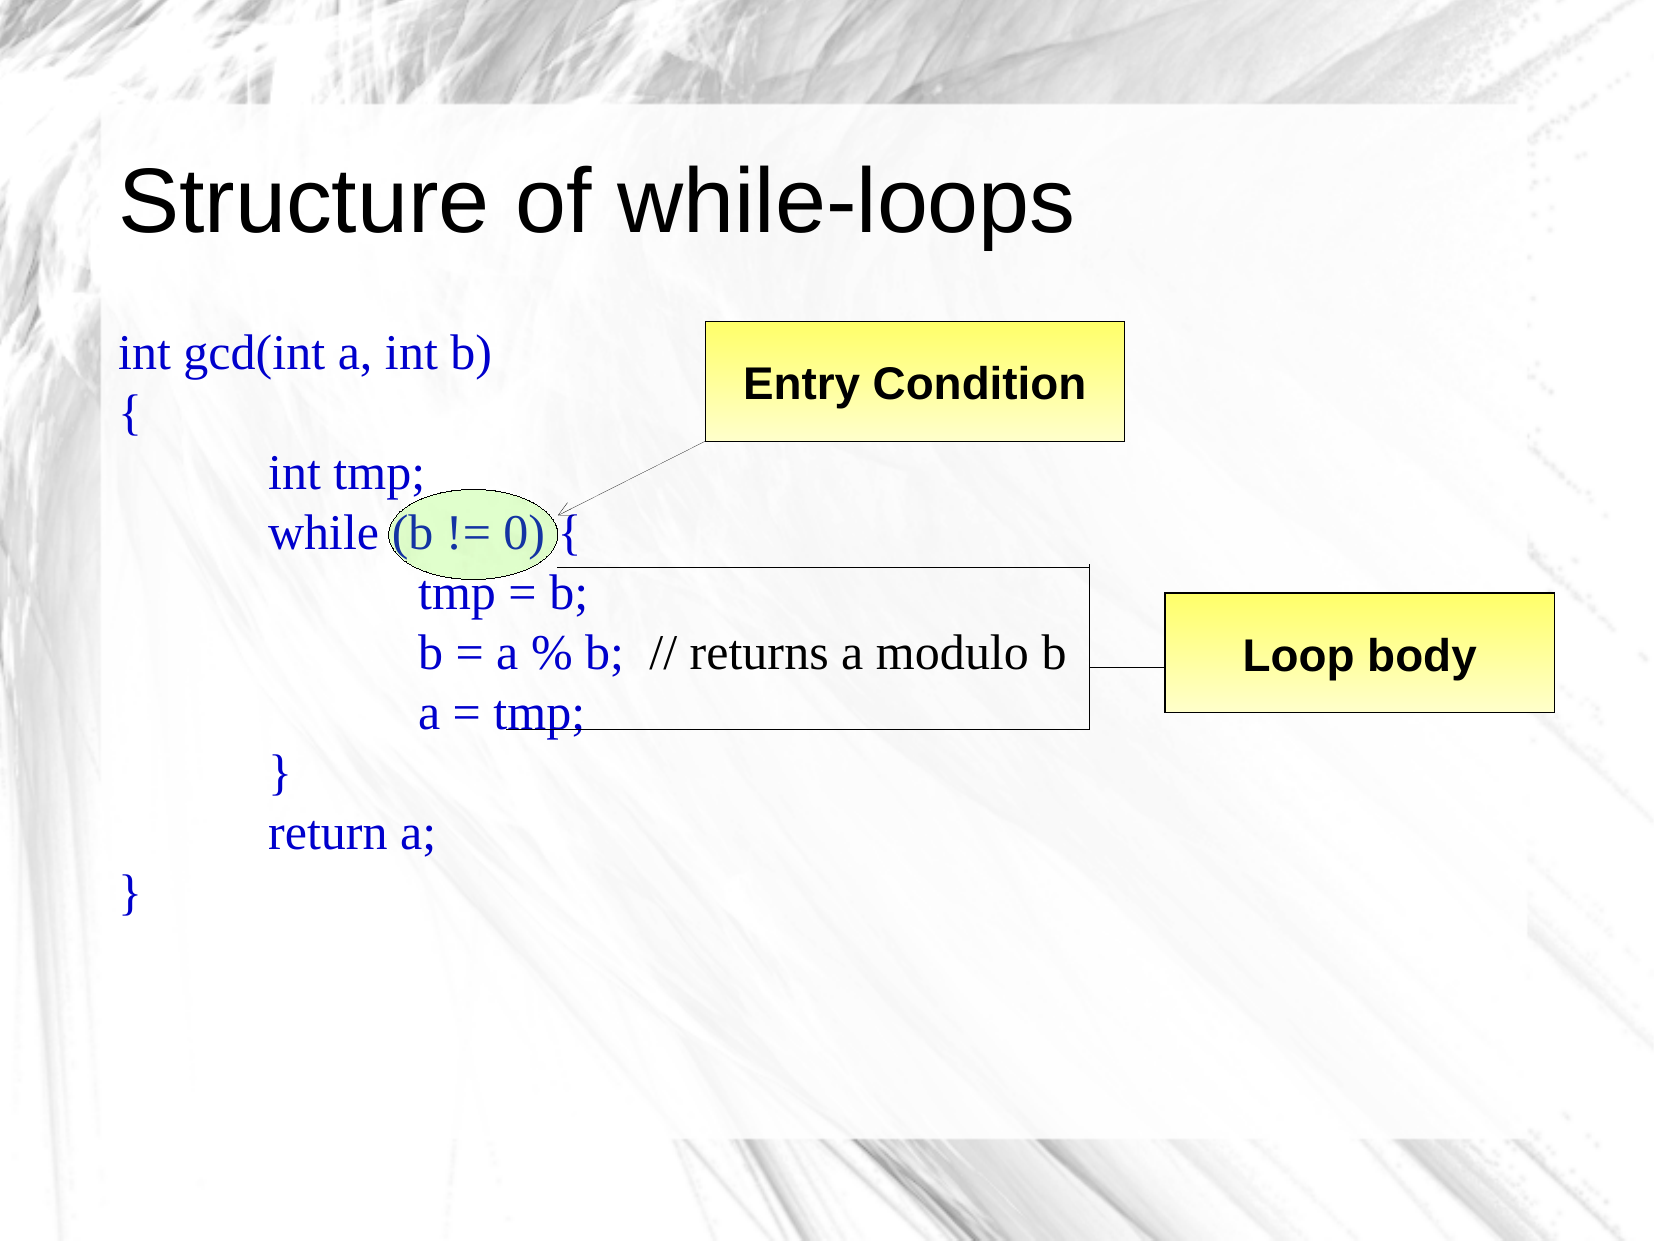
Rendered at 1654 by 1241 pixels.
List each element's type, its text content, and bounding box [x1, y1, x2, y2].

title Structure of while-loops [118, 112, 1506, 281]
text_box Loop body [1164, 592, 1555, 713]
list int gcd(int a, int b) { int tmp; while (b != 0) { tmp = b; b = a % b; // returns a modulo b a = tmp; } return a; } [118, 319, 1571, 1110]
text_box Entry Condition [705, 321, 1125, 442]
text_box [557, 441, 706, 516]
picture [0, 0, 1654, 1241]
text_box [388, 489, 558, 580]
